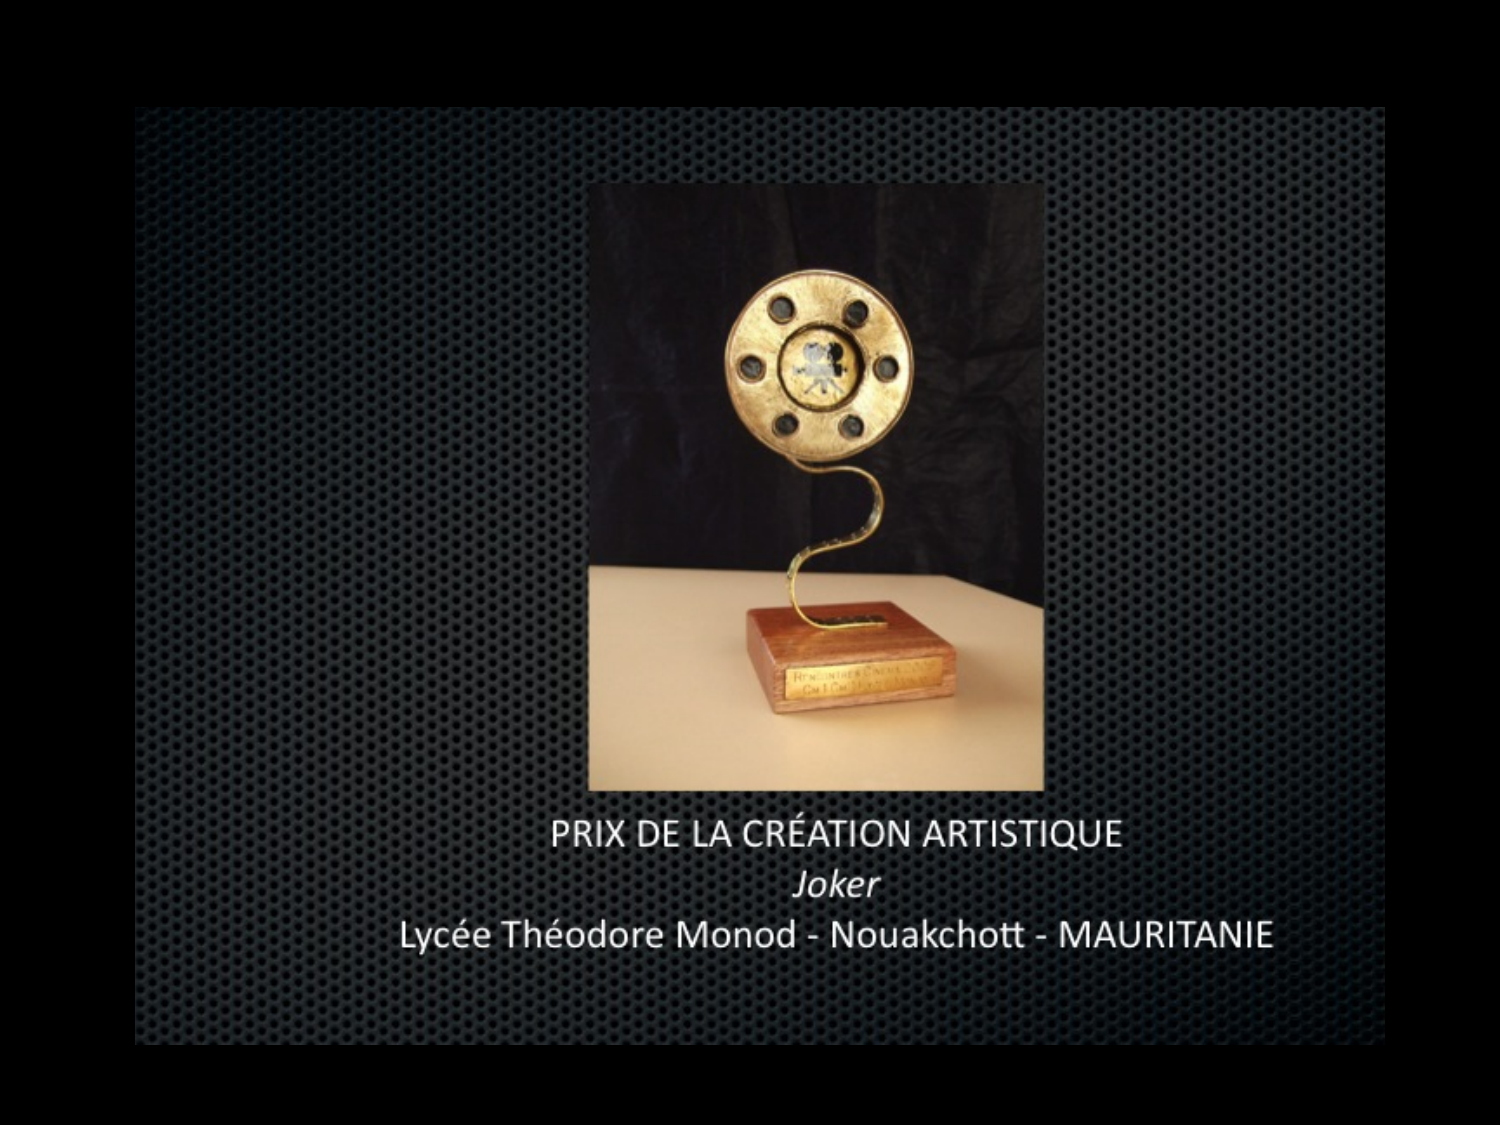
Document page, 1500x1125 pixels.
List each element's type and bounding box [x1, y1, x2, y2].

list [0, 107, 1500, 1045]
